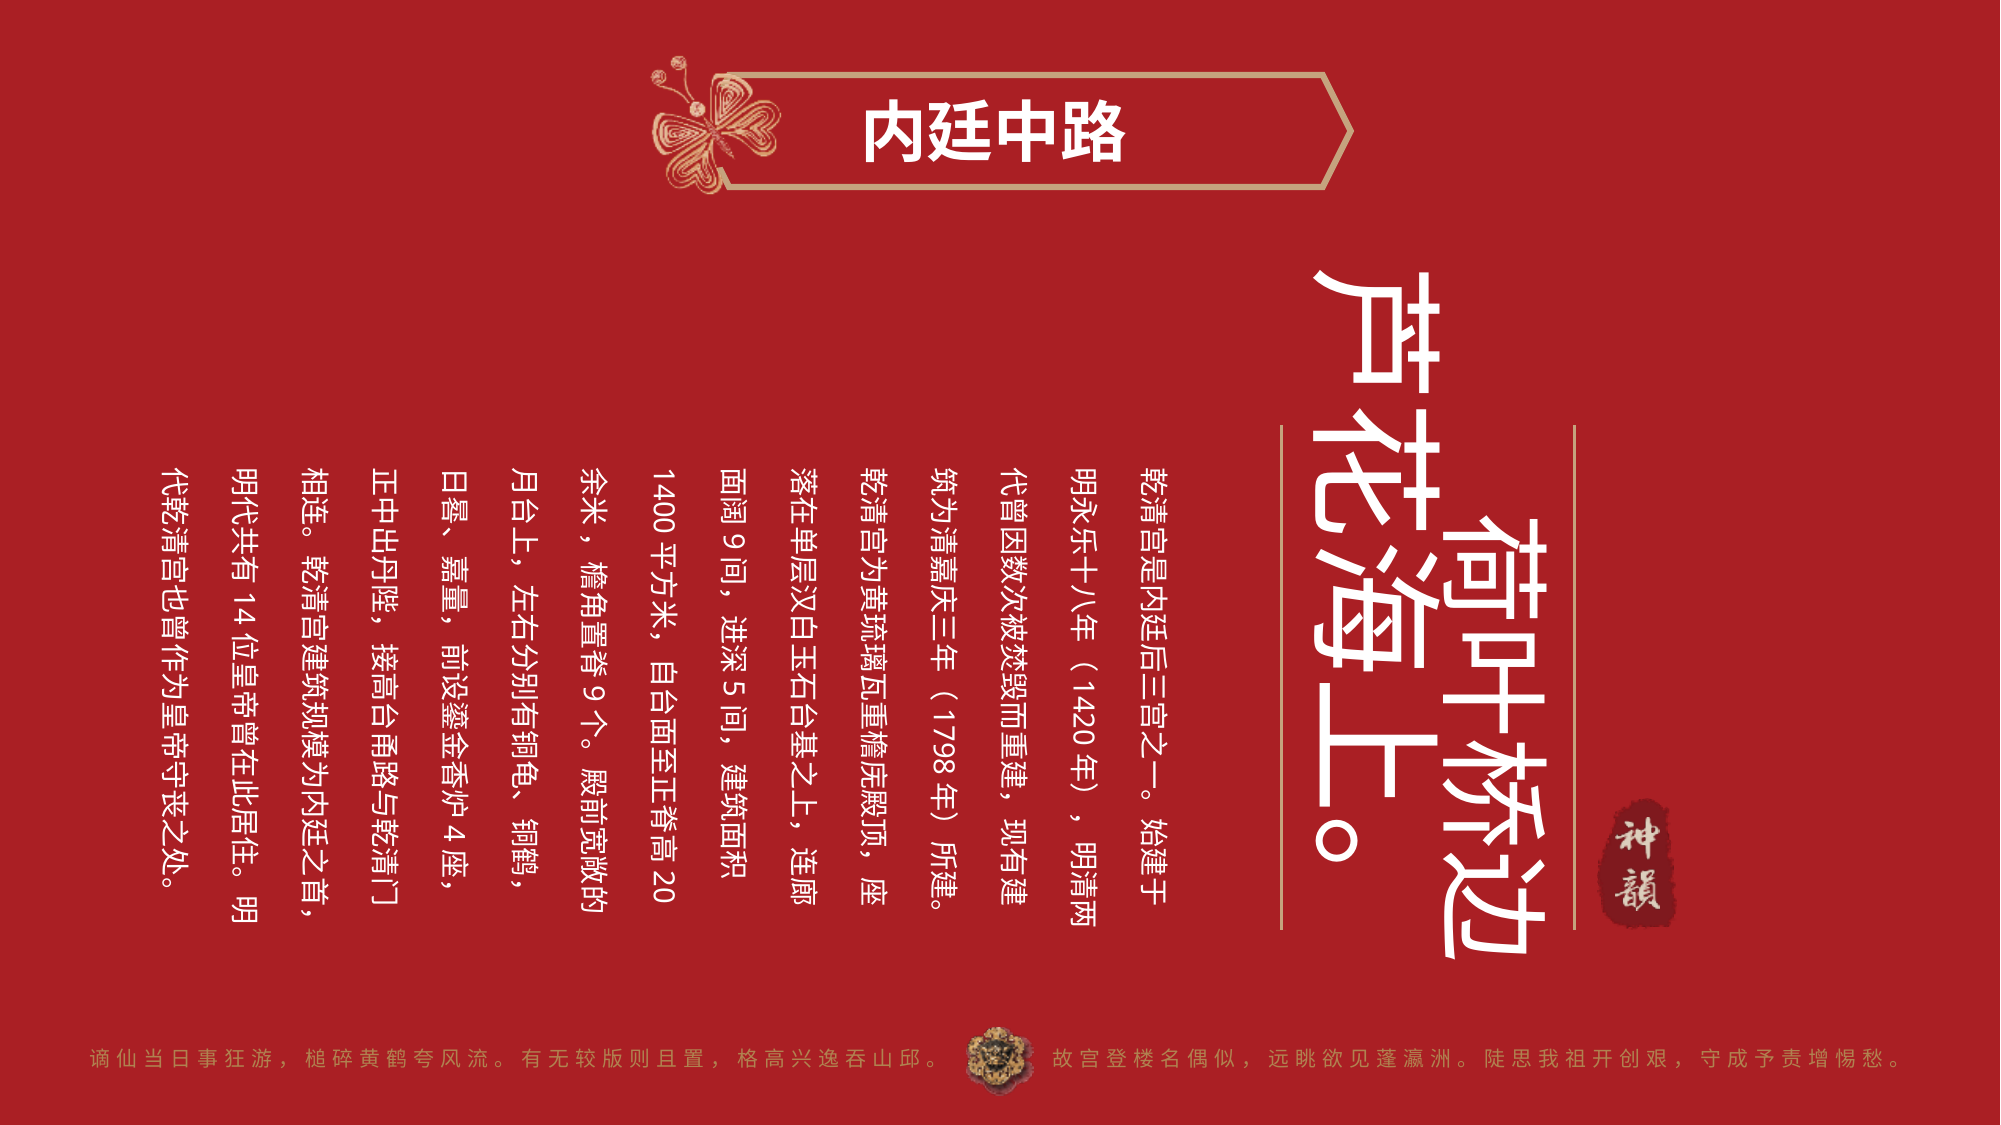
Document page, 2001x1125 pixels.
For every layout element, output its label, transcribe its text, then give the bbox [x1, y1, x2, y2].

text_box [1272, 249, 1677, 968]
text_box 内廷中路 [845, 82, 1255, 178]
text_box 乾清宫是内廷后三宫之一。始建于明永乐十八年（1420年），明清两代曾因数次被焚毁而重建，现有建筑为清嘉庆三年（1798年）所建。乾清宫为黄琉璃瓦重檐庑殿顶，座落在单层汉白玉石台基之上，连廊面阔9间，进深5间，建筑面积1400平方米，自台面至正脊高20余米 ，檐角置脊9个。殿前宽敞的月台上，左右分别有铜龟、铜鹤，日晷、嘉量，前设鎏金香炉4座，正中出丹陛，接高台甬路与乾清门相连。乾清宫建筑规模为内廷之首，明代共有14位皇帝曾在此居住。明代乾清宫也曾作为皇帝守丧之处。 [203, 452, 1215, 945]
picture [965, 1027, 1034, 1096]
